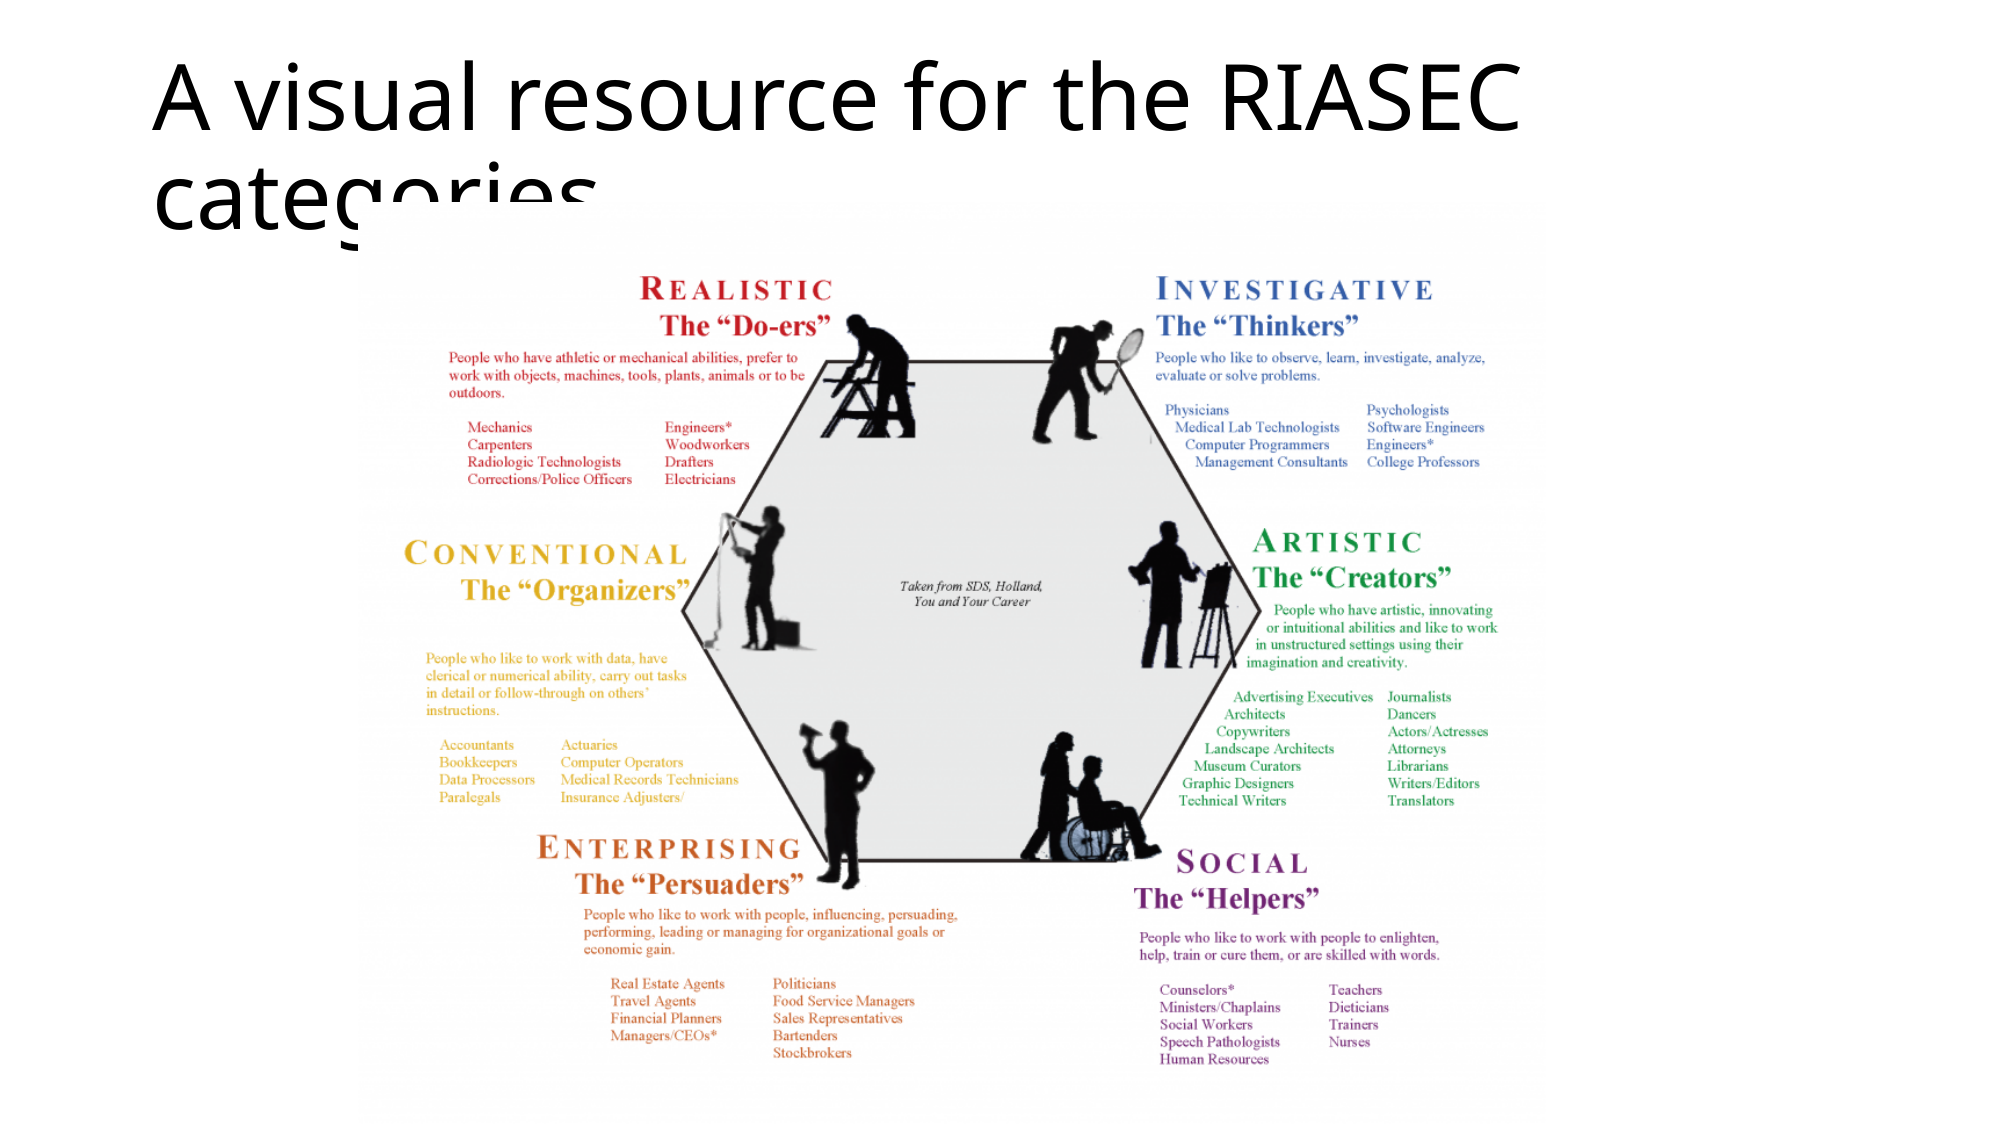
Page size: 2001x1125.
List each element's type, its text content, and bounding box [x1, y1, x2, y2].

picture [358, 202, 1546, 1125]
title A visual resource for the RIASEC categories [137, 41, 1863, 260]
